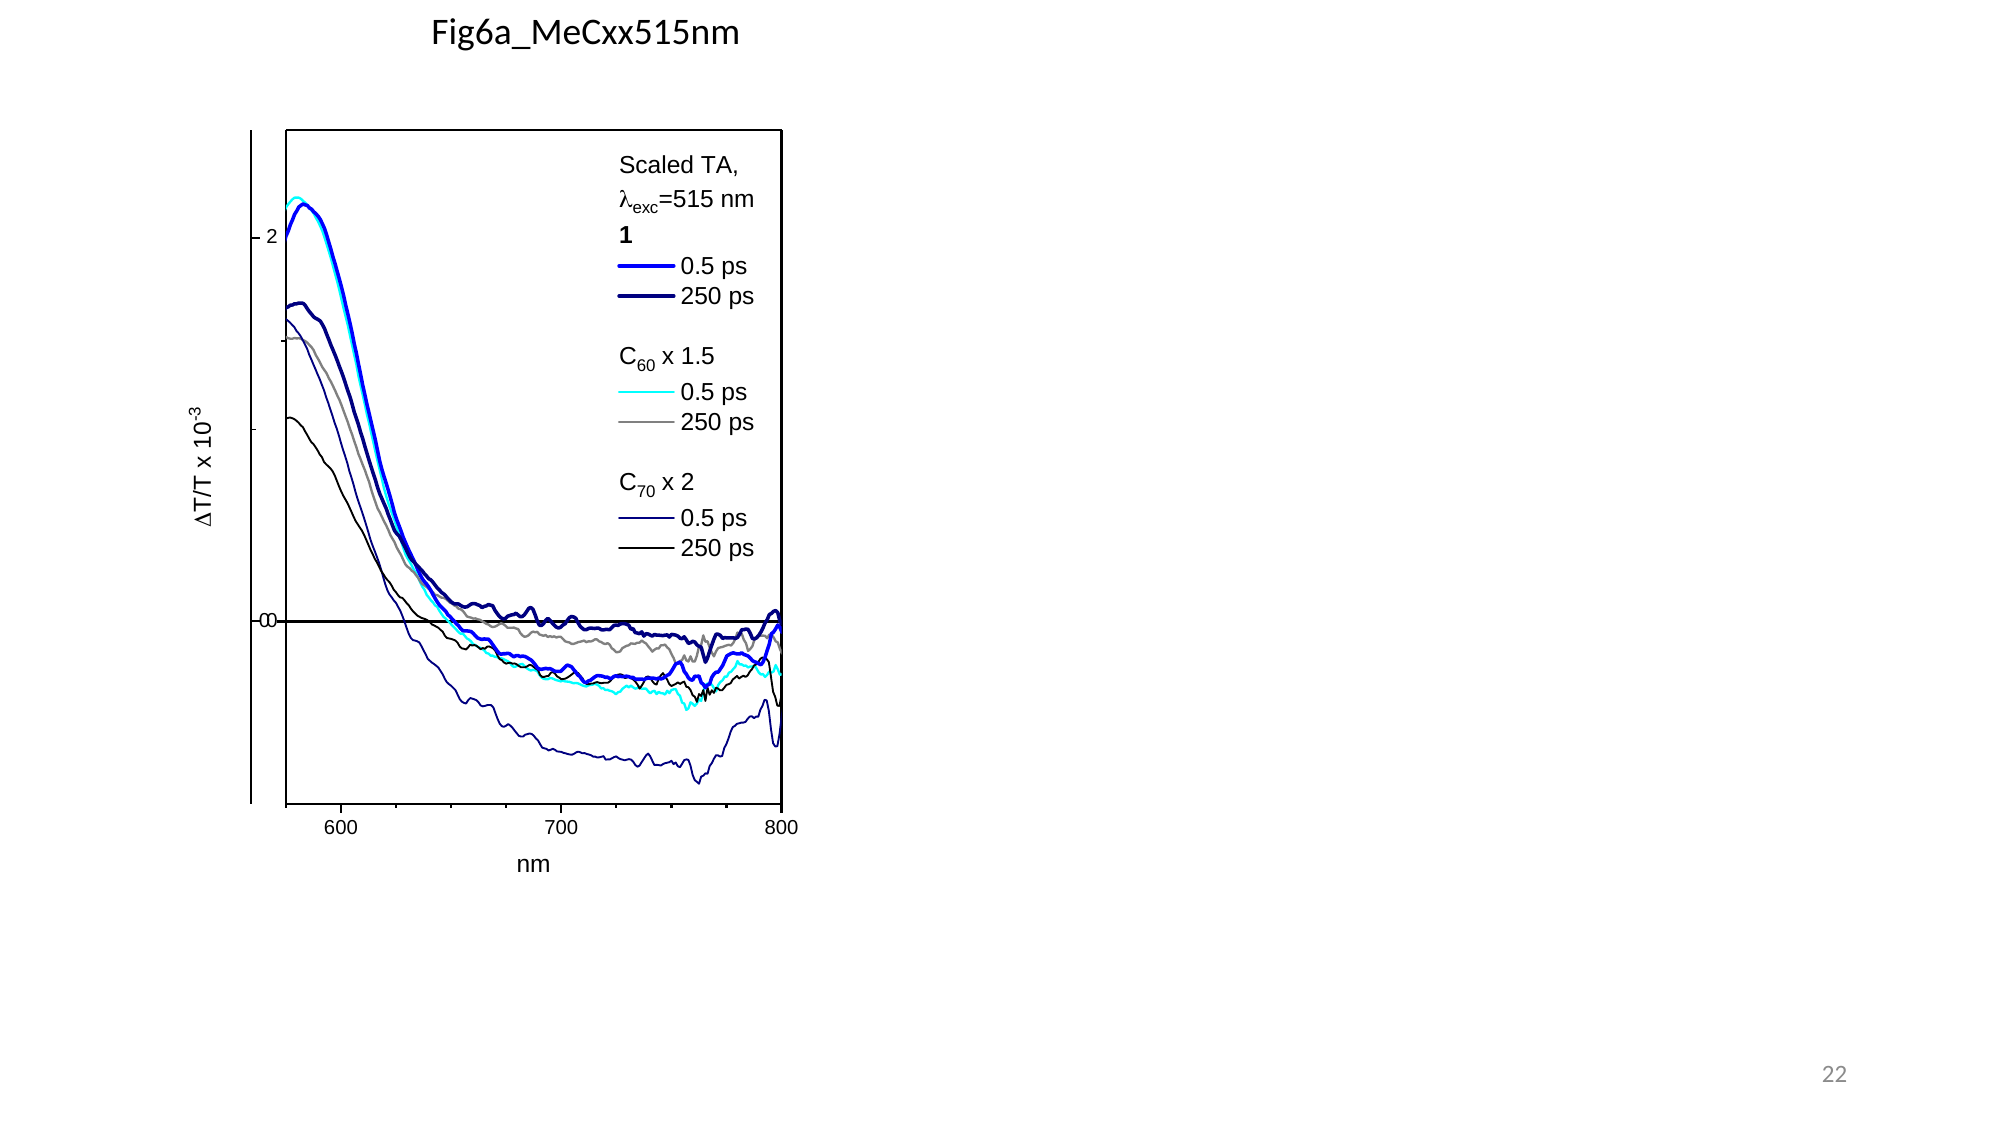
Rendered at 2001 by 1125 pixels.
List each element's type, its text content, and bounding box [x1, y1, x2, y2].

slide_number 22 [1602, 1042, 1863, 1103]
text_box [0, 0, 1602, 1125]
